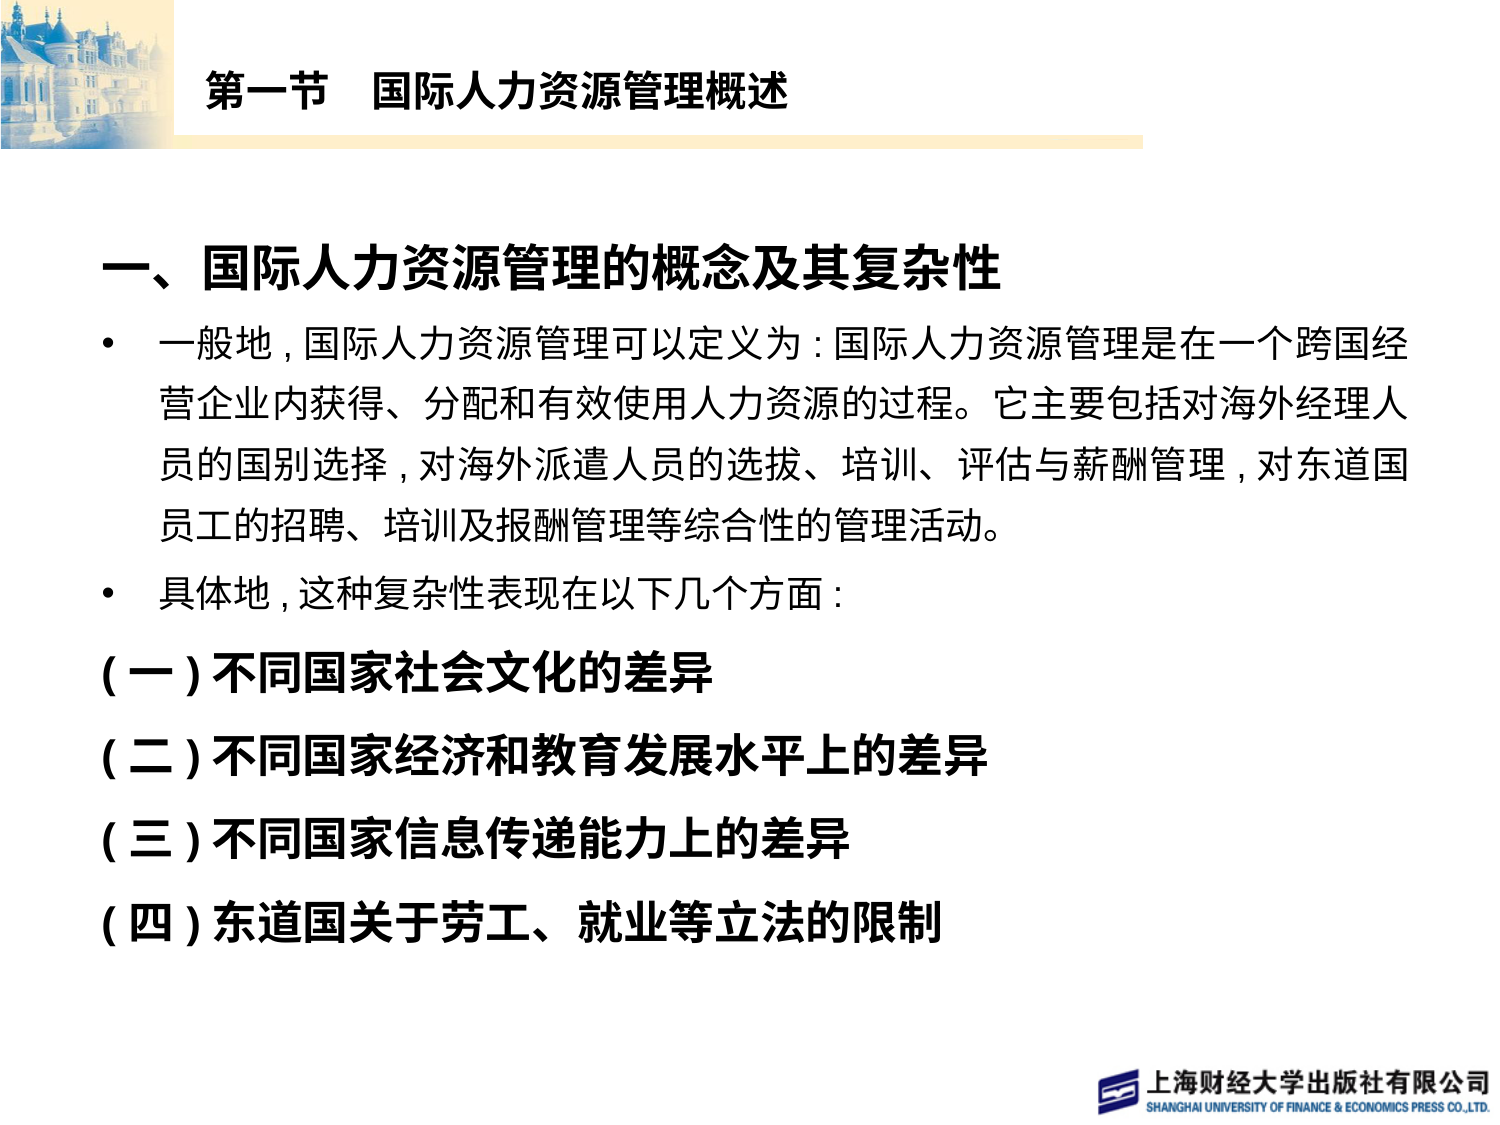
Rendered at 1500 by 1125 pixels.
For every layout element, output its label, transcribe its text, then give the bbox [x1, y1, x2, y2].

title 第一节 国际人力资源管理概述 [189, 36, 1262, 143]
picture [1097, 1065, 1494, 1120]
picture [0, 0, 1143, 149]
list 一、国际人力资源管理的概念及其复杂性 一般地,国际人力资源管理可以定义为:国际人力资源管理是在一个跨国经营企业内获得、分配和有效使用人力资源的过程。它主要包括对海外经理人员的国别选择,对海外派遣人员的选拔、培训、评估与薪酬管理,对东道国员工的招聘、培训及报酬管理等综合性的管理活动。 具体地,这种复杂性表现在以下几个方面: (一)不同国家社会文化的差异 (二)不同国家经济和教育发展水平上的差异 (三)不同国家信息传递能力上的差异 (四)东道国关于劳工、就业等立法的限制 [86, 207, 1425, 1071]
